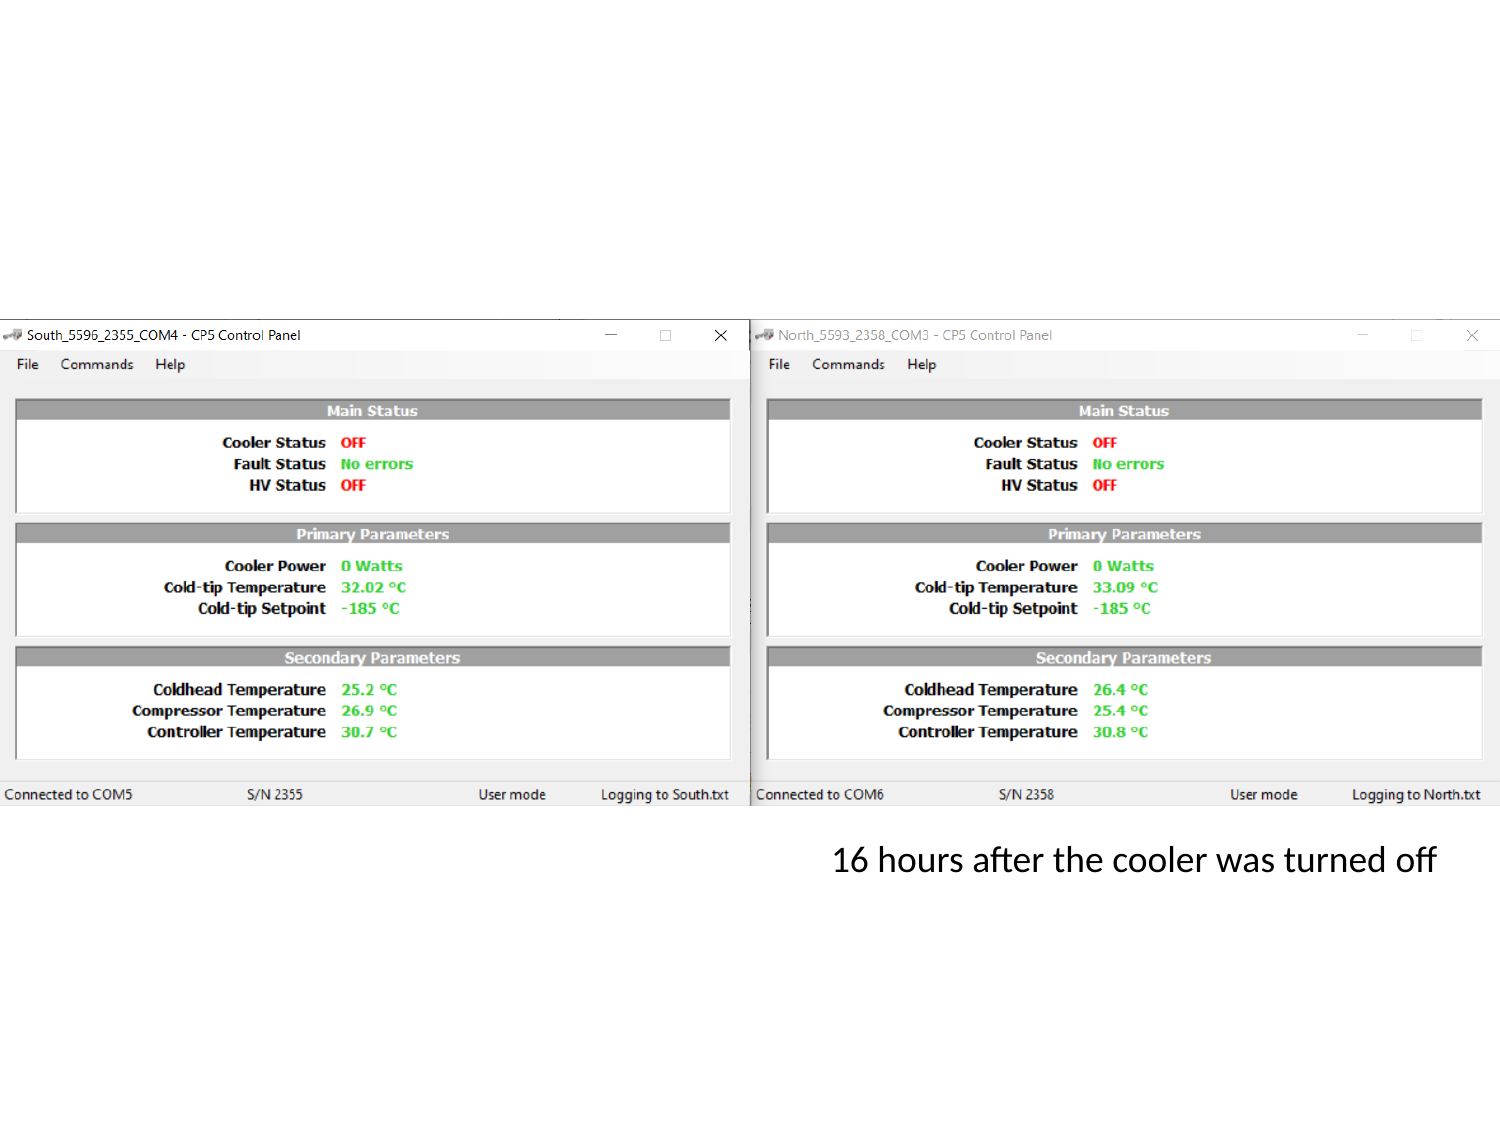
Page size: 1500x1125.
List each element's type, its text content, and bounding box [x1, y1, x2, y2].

text_box 16 hours after the cooler was turned off [816, 827, 1453, 887]
picture [0, 319, 1500, 806]
